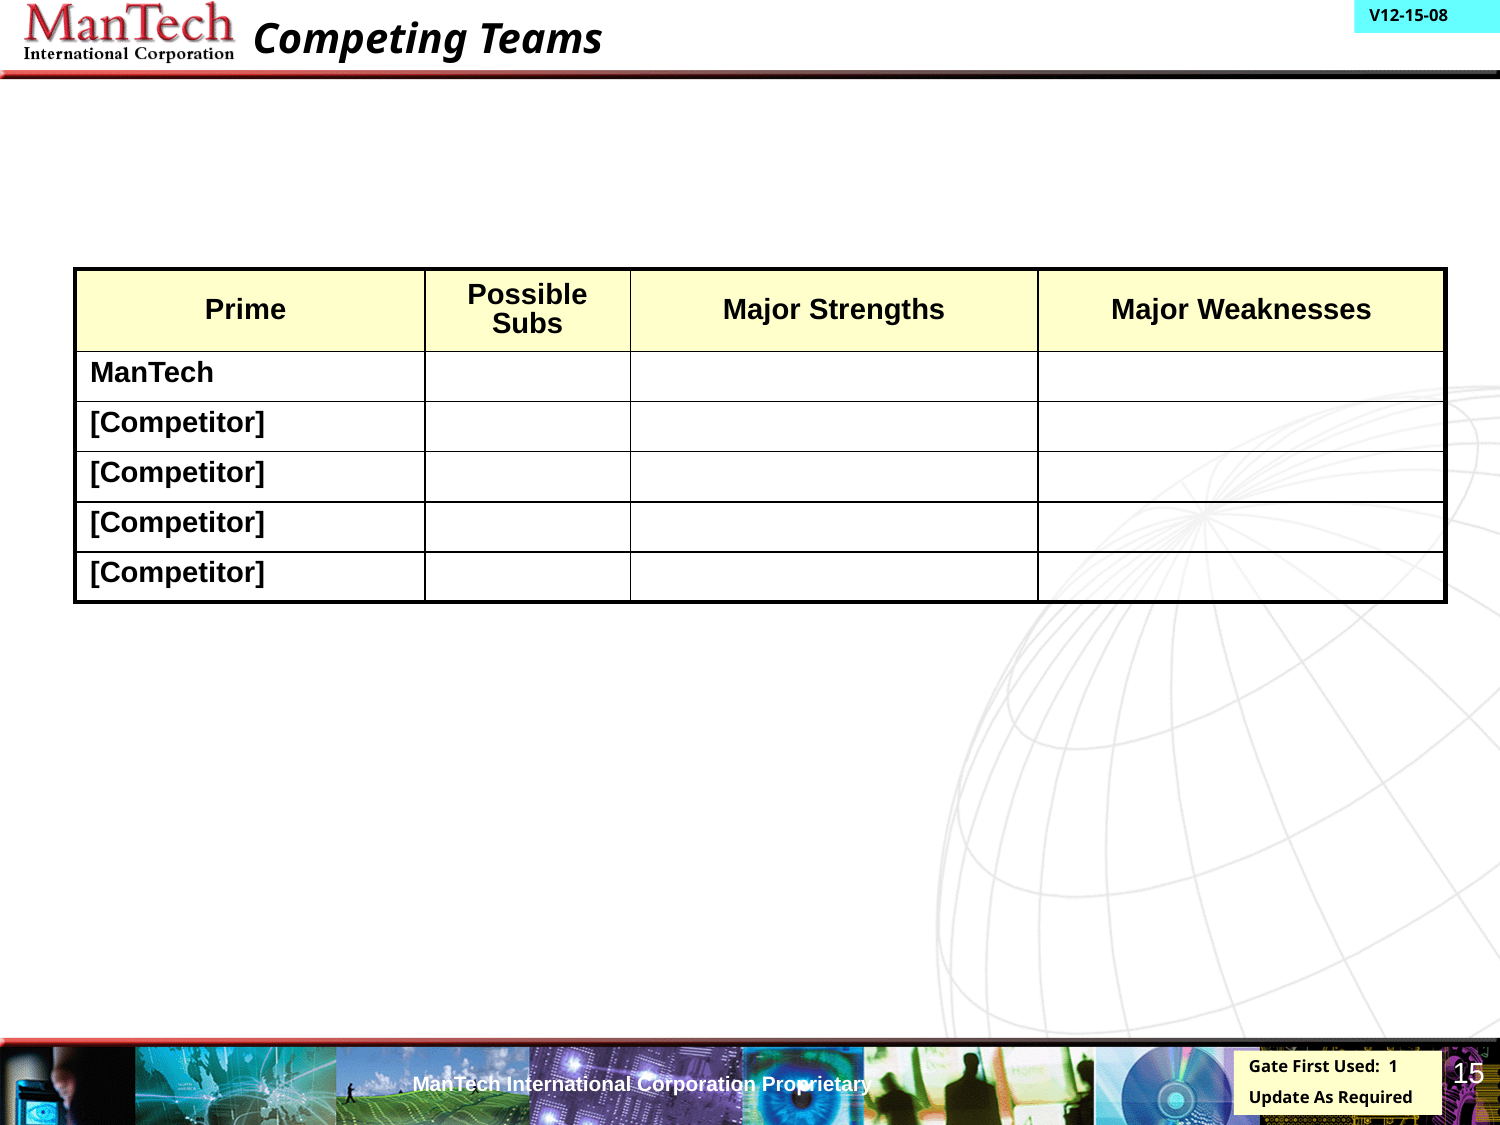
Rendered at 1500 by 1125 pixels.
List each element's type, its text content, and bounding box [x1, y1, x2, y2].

table_cell [Competitor] [77, 503, 424, 551]
table_cell [631, 352, 1037, 401]
table_header Major Strengths [631, 271, 1037, 351]
table_header Major Weaknesses [1039, 271, 1443, 351]
table_cell [631, 402, 1037, 451]
table_cell [Competitor] [77, 452, 424, 501]
table_cell [426, 452, 630, 501]
table_cell [1039, 503, 1443, 551]
table_cell [Competitor] [77, 553, 424, 600]
table_cell [631, 503, 1037, 551]
table_cell [1039, 452, 1443, 501]
table_header Possible Subs [426, 271, 630, 351]
table_cell [1039, 402, 1443, 451]
table_cell [631, 452, 1037, 501]
slide_number 15 [1149, 1046, 1500, 1125]
table_cell ManTech [77, 352, 424, 401]
table_cell [426, 503, 630, 551]
text_box Gate First Used: 1 Update As Required [1233, 1050, 1443, 1115]
table_header Prime [77, 271, 424, 351]
table_cell [Competitor] [77, 402, 424, 451]
table_cell [631, 553, 1037, 600]
table_cell [426, 352, 630, 401]
table_cell [1039, 352, 1443, 401]
title Competing Teams [237, 4, 1500, 70]
table_cell [426, 553, 630, 600]
table_cell [426, 402, 630, 451]
table_cell [1039, 553, 1443, 600]
